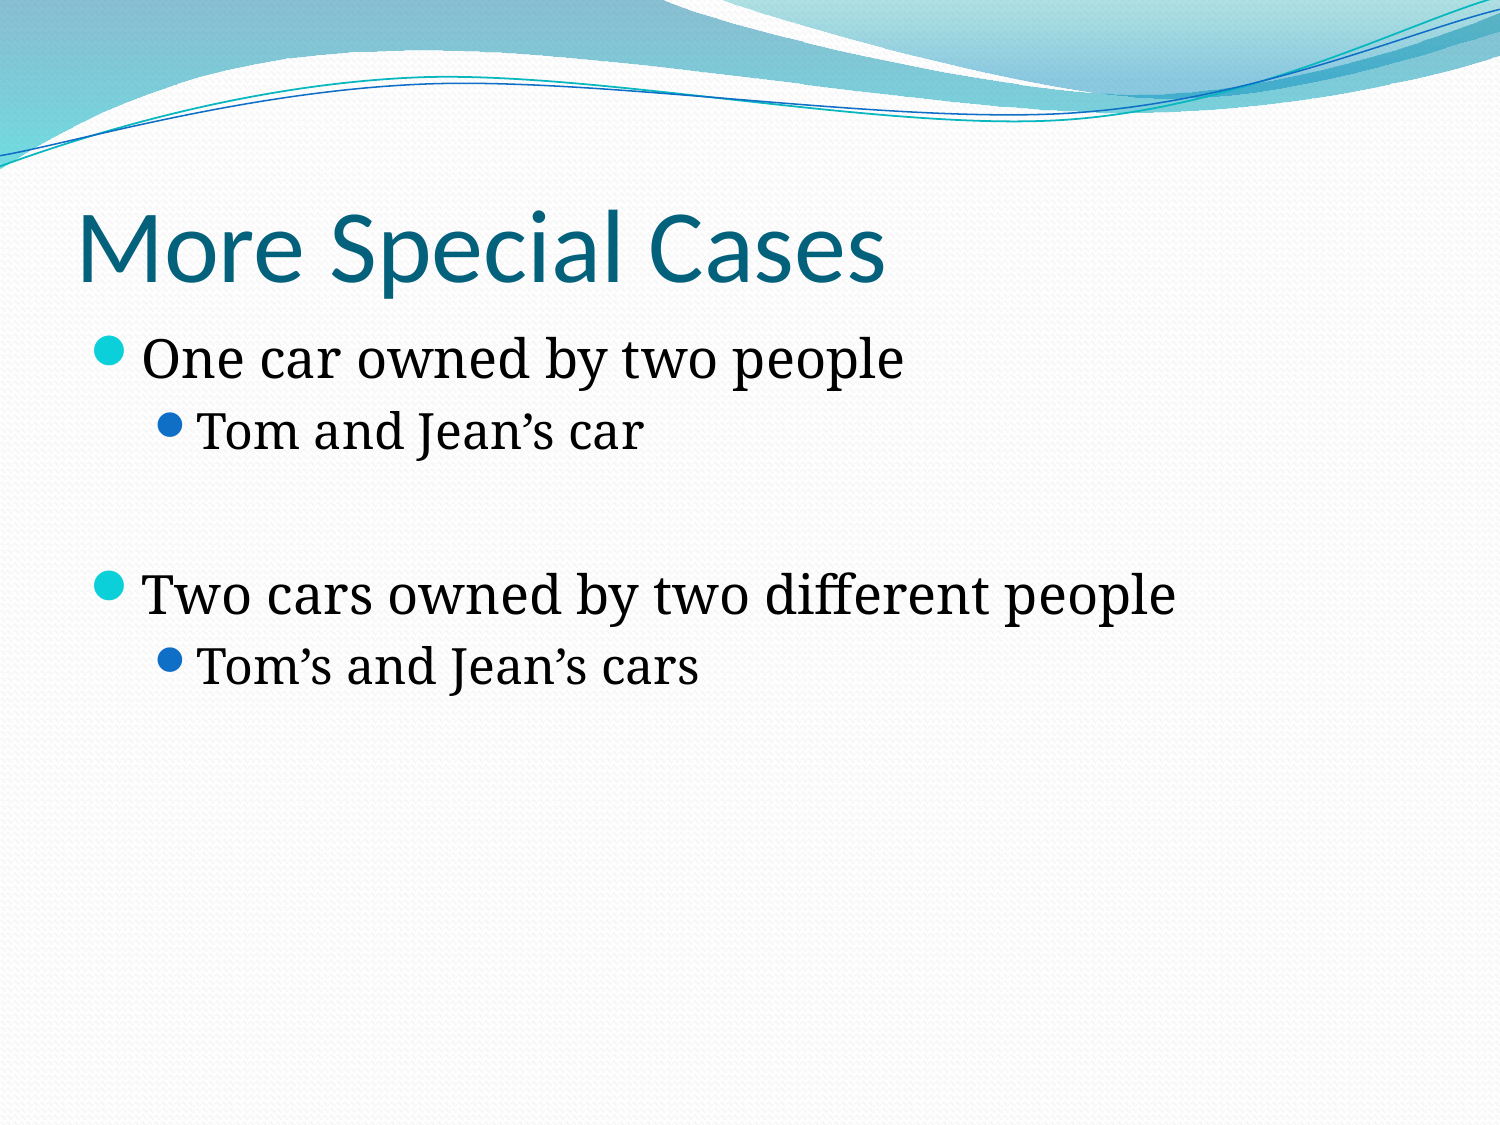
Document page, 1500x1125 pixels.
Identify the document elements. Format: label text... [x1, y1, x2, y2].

list One car owned by two people Tom and Jean’s car Two cars owned by two different people Tom’s and Jean’s cars [75, 317, 1425, 1038]
title More Special Cases [75, 115, 1425, 303]
